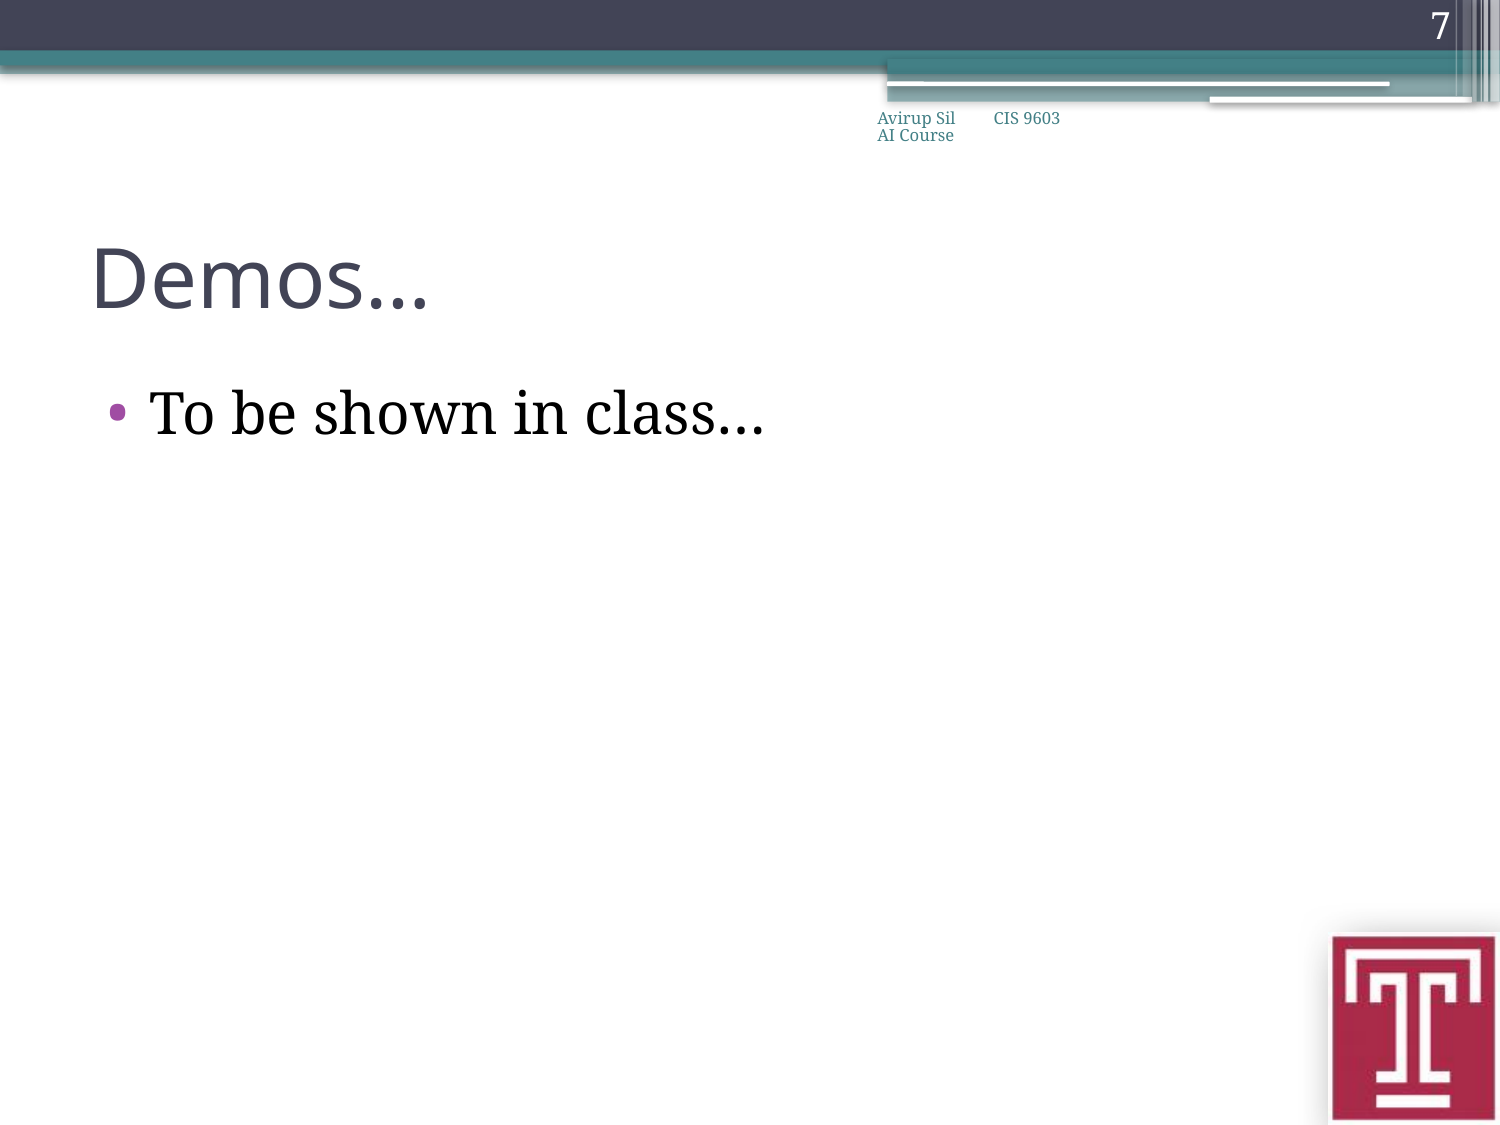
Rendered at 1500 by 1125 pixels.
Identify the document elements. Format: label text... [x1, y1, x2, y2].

picture [1327, 932, 1500, 1125]
list To be shown in class… [75, 368, 1425, 1079]
footer Avirup Sil CIS 9603 AI Course [862, 100, 1080, 176]
slide_number 7 [1341, 0, 1466, 61]
title Demos… [75, 187, 1425, 363]
